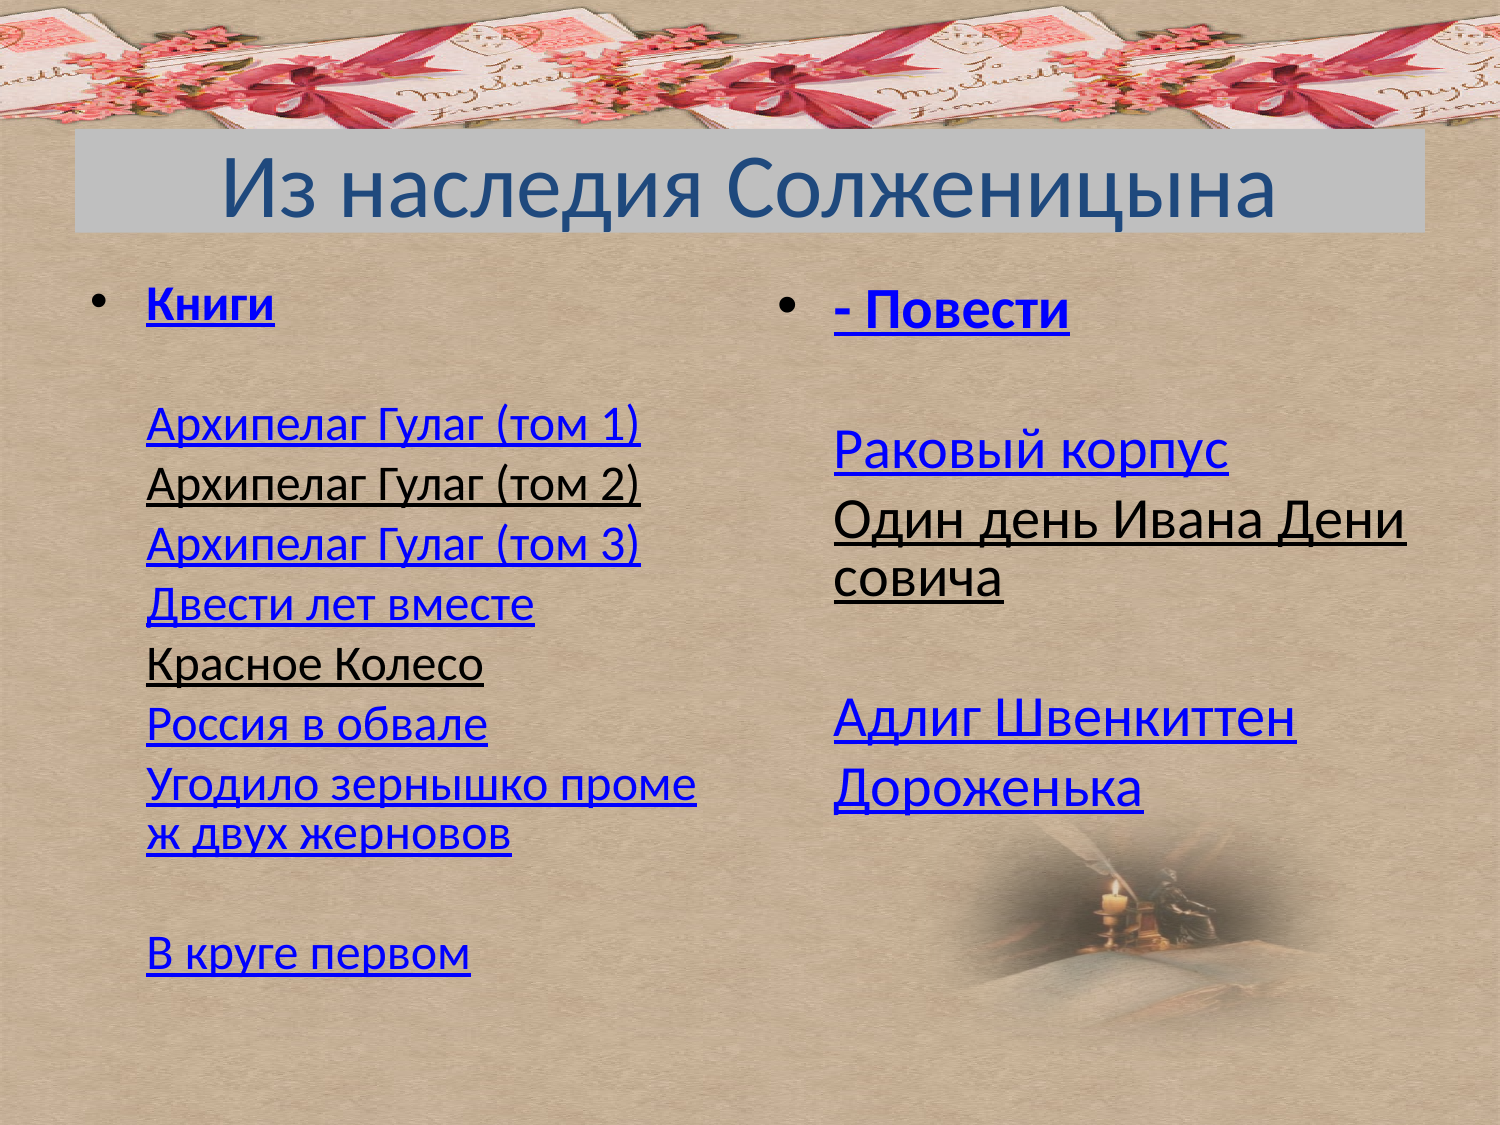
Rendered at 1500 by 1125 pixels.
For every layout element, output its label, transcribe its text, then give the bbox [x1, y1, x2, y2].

title Из наследия Солженицына [74, 128, 1426, 233]
list Книги Архипелаг Гулаг (том 1) Архипелаг Гулаг (том 2) Архипелаг Гулаг (том 3) Двести лет вместе Красное Колесо Россия в обвале Угодило зернышко промеж двух жерновов В круге первом [74, 262, 738, 1006]
picture [0, 0, 1500, 1125]
list - Повести Раковый корпус Один день Ивана Денисовича Адлиг Швенкиттен Дороженька [762, 262, 1426, 1006]
